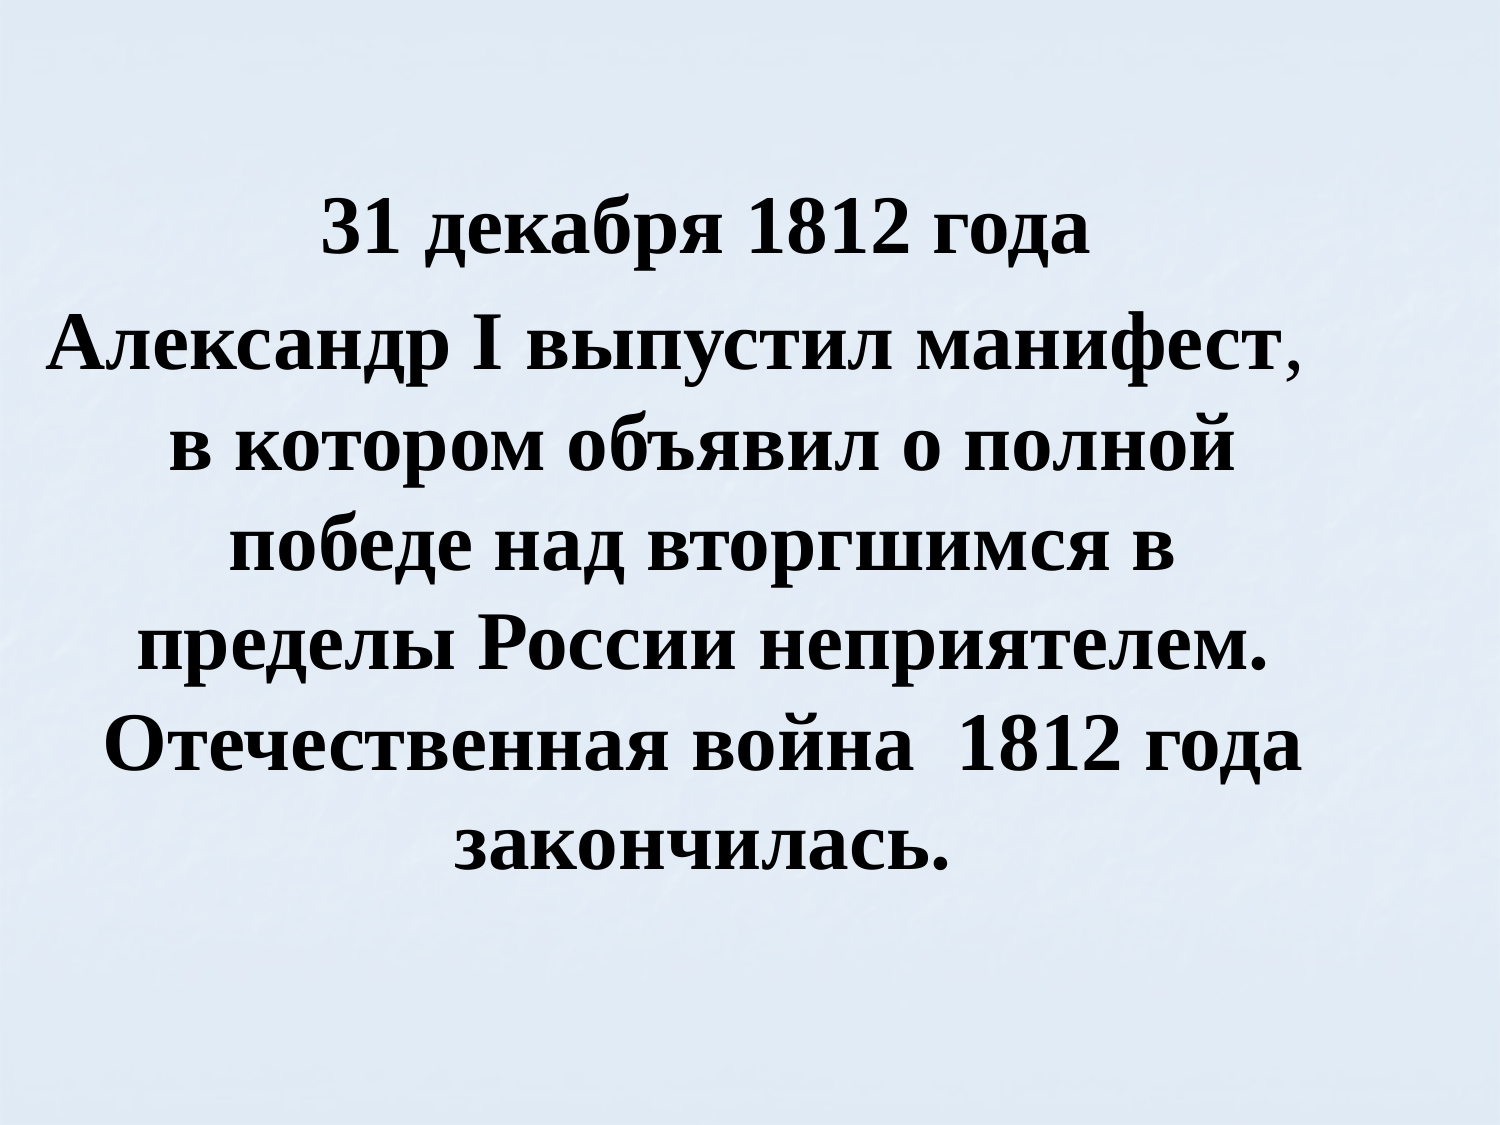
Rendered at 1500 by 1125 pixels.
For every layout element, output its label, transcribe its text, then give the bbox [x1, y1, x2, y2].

list 31 декабря 1812 года Александр І выпустил манифест, в котором объявил о полной победе над вторгшимся в пределы России неприятелем. Отечественная война 1812 года закончилась. [0, 162, 1351, 1001]
